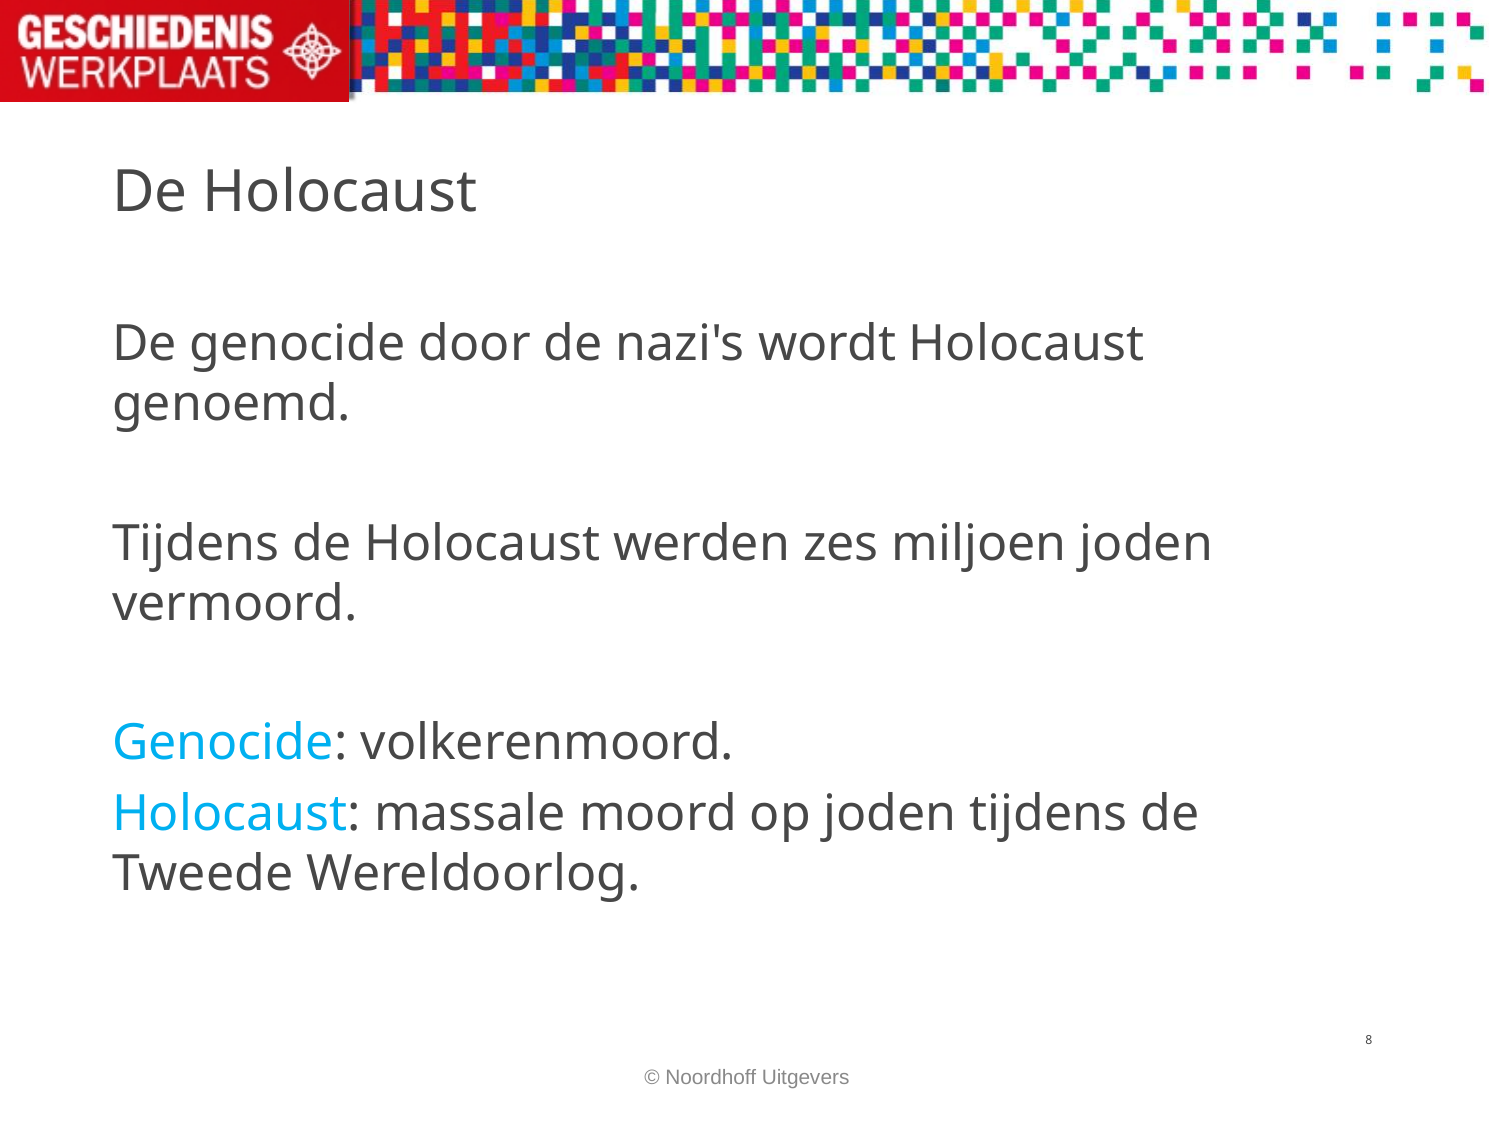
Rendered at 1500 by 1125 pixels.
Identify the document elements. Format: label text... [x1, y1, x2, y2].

title De Holocaust [112, 145, 1401, 256]
picture [0, 0, 1500, 1125]
slide_number 8 [1325, 1025, 1388, 1063]
text_box © Noordhoff Uitgevers [512, 1045, 988, 1106]
list De genocide door de nazi's wordt Holocaust genoemd. Tijdens de Holocaust werden zes miljoen joden vermoord. Genocide: volkerenmoord. Holocaust: massale moord op joden tijdens de Tweede Wereldoorlog. [112, 302, 1409, 988]
